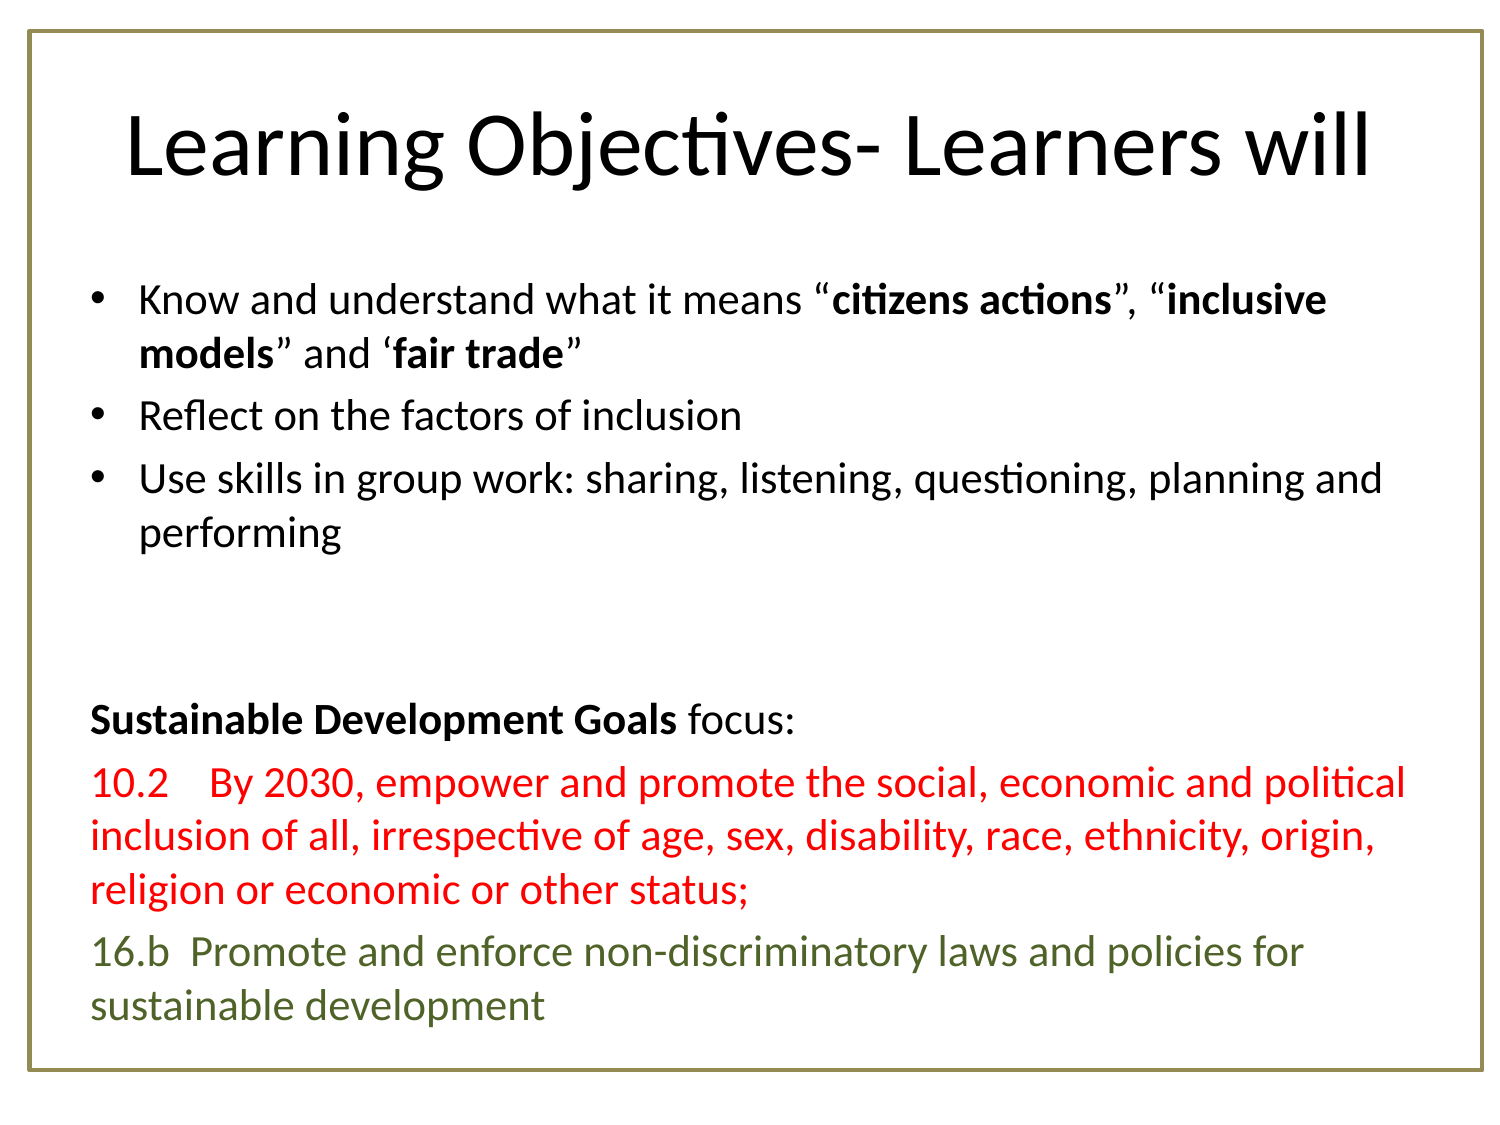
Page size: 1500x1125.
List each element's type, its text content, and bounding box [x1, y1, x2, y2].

list Know and understand what it means “citizens actions”, “inclusive models” and ‘fair trade” Reflect on the factors of inclusion Use skills in group work: sharing, listening, questioning, planning and performing Sustainable Development Goals focus: 10.2 By 2030, empower and promote the social, economic and political inclusion of all, irrespective of age, sex, disability, race, ethnicity, origin, religion or economic or other status; 16.b Promote and enforce non-discriminatory laws and policies for sustainable development [75, 262, 1425, 1047]
title Learning Objectives- Learners will [75, 45, 1425, 233]
text_box [27, 29, 1484, 1072]
